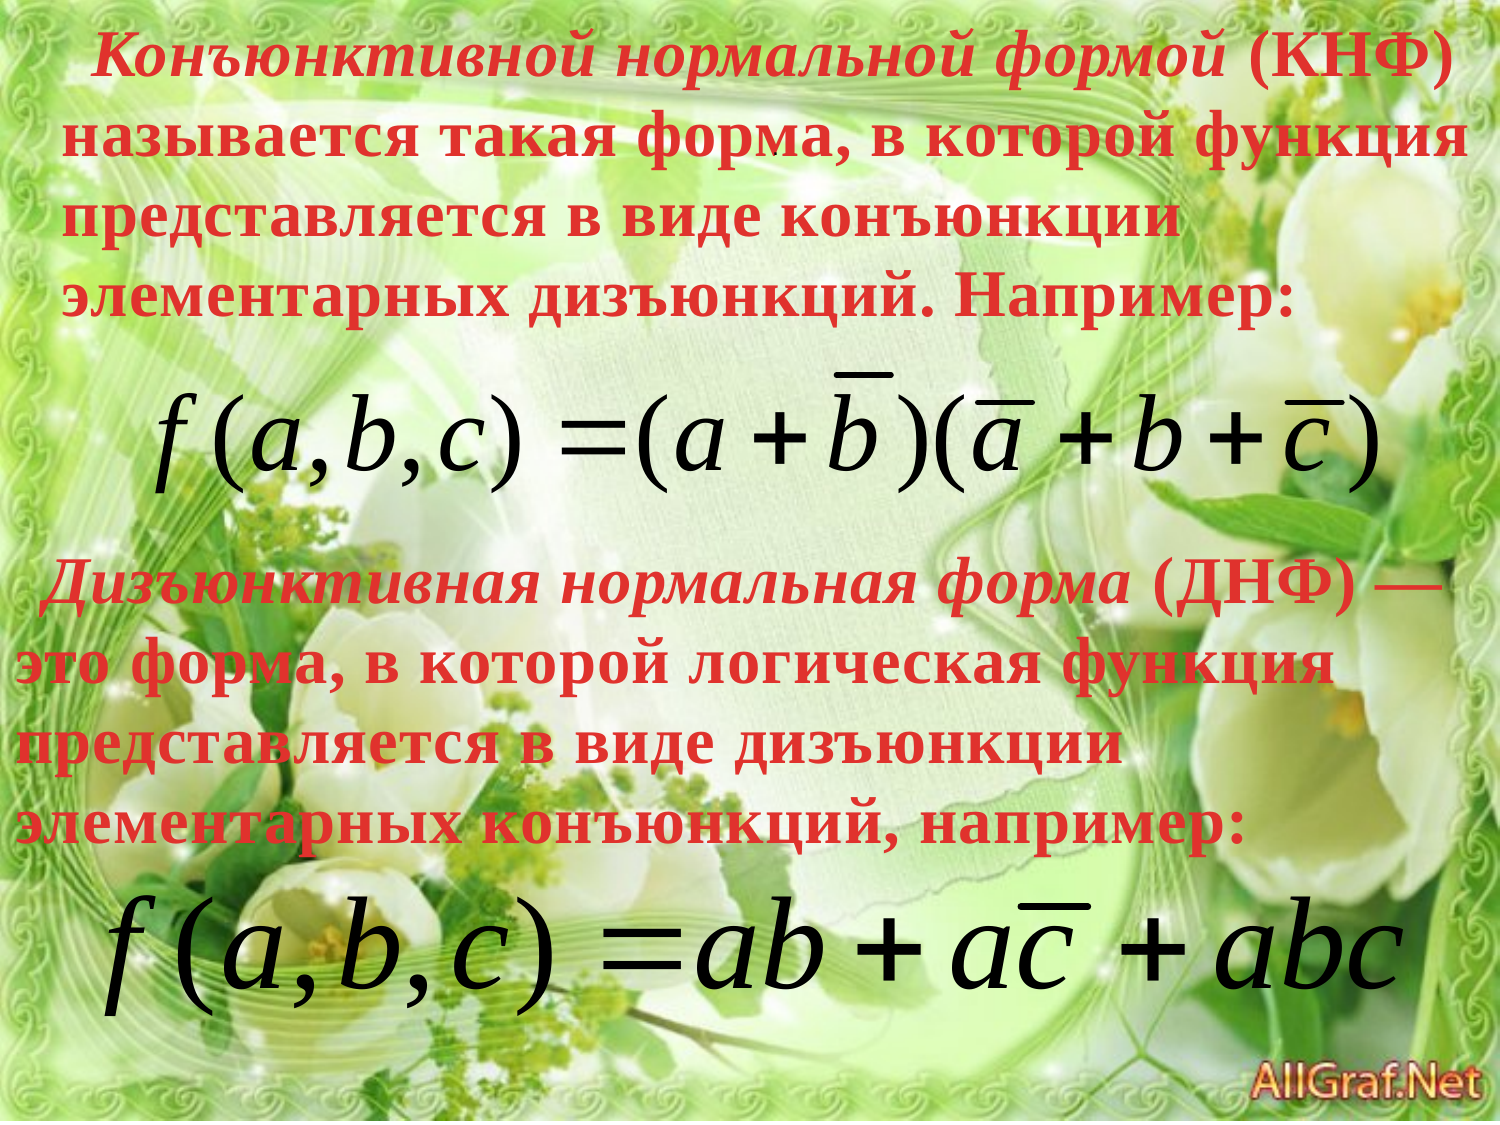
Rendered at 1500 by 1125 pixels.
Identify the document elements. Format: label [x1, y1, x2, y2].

text_box [116, 351, 1403, 516]
text_box [58, 866, 1432, 1044]
picture [0, 0, 1500, 1121]
